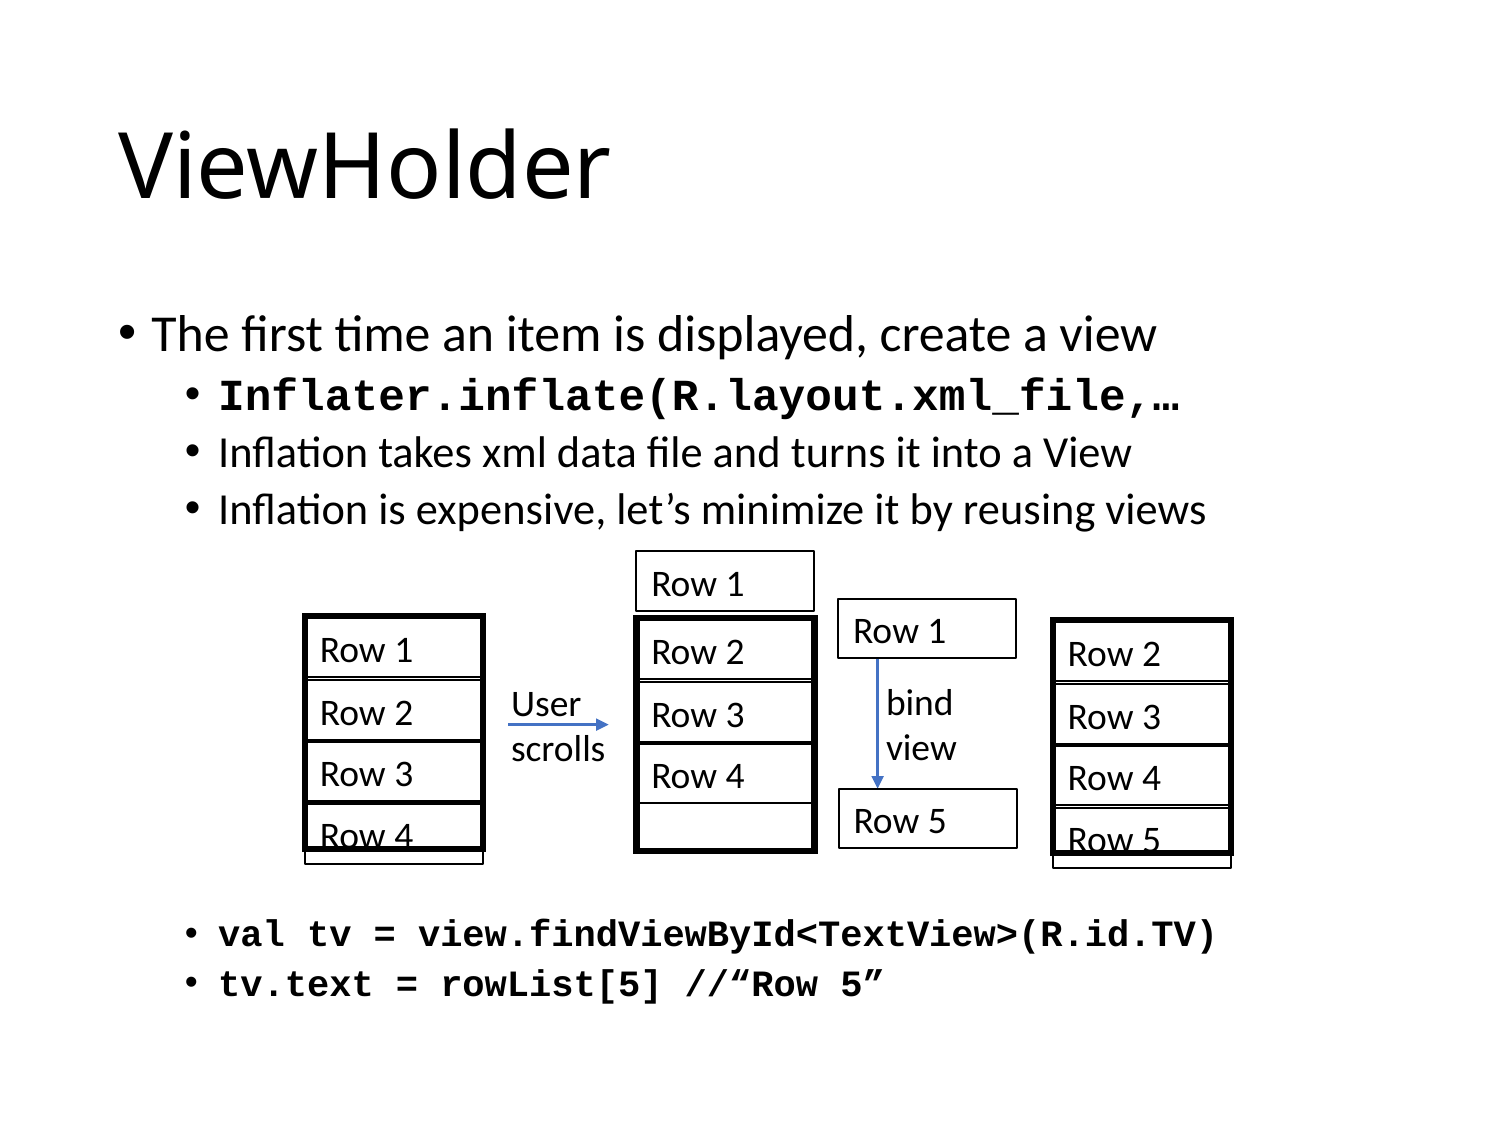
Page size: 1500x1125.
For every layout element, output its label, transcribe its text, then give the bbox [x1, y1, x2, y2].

text_box User scrolls [496, 671, 621, 777]
text_box bind view [878, 670, 972, 776]
text_box [635, 617, 815, 852]
text_box Row 2 [636, 619, 815, 680]
text_box Row 1 [305, 617, 484, 678]
text_box bind view [871, 670, 877, 776]
text_box Row 4 [636, 743, 815, 804]
text_box Row 1 [838, 598, 1017, 659]
text_box Row 3 [636, 682, 815, 742]
list The first time an item is displayed, create a view Inflater.inflate(R.layout.xml_file,… Inflation takes xml data file and turns it into a View Inflation is expensive, let’s minimize it by reusing views val tv = view.findViewById<TextView>(R.id.TV) tv.text = rowList[5] //“Row 5” [103, 299, 1397, 1014]
text_box Row 2 [305, 680, 484, 740]
text_box Row 1 [636, 551, 815, 611]
text_box Row 3 [305, 741, 484, 802]
text_box Row 5 [1052, 807, 1231, 868]
text_box Row 5 [838, 788, 1017, 849]
text_box Row 2 [1052, 621, 1231, 682]
text_box Row 3 [1052, 684, 1231, 744]
text_box Row 4 [1052, 745, 1231, 806]
text_box Row 4 [305, 804, 484, 864]
title ViewHolder [103, 59, 1397, 278]
